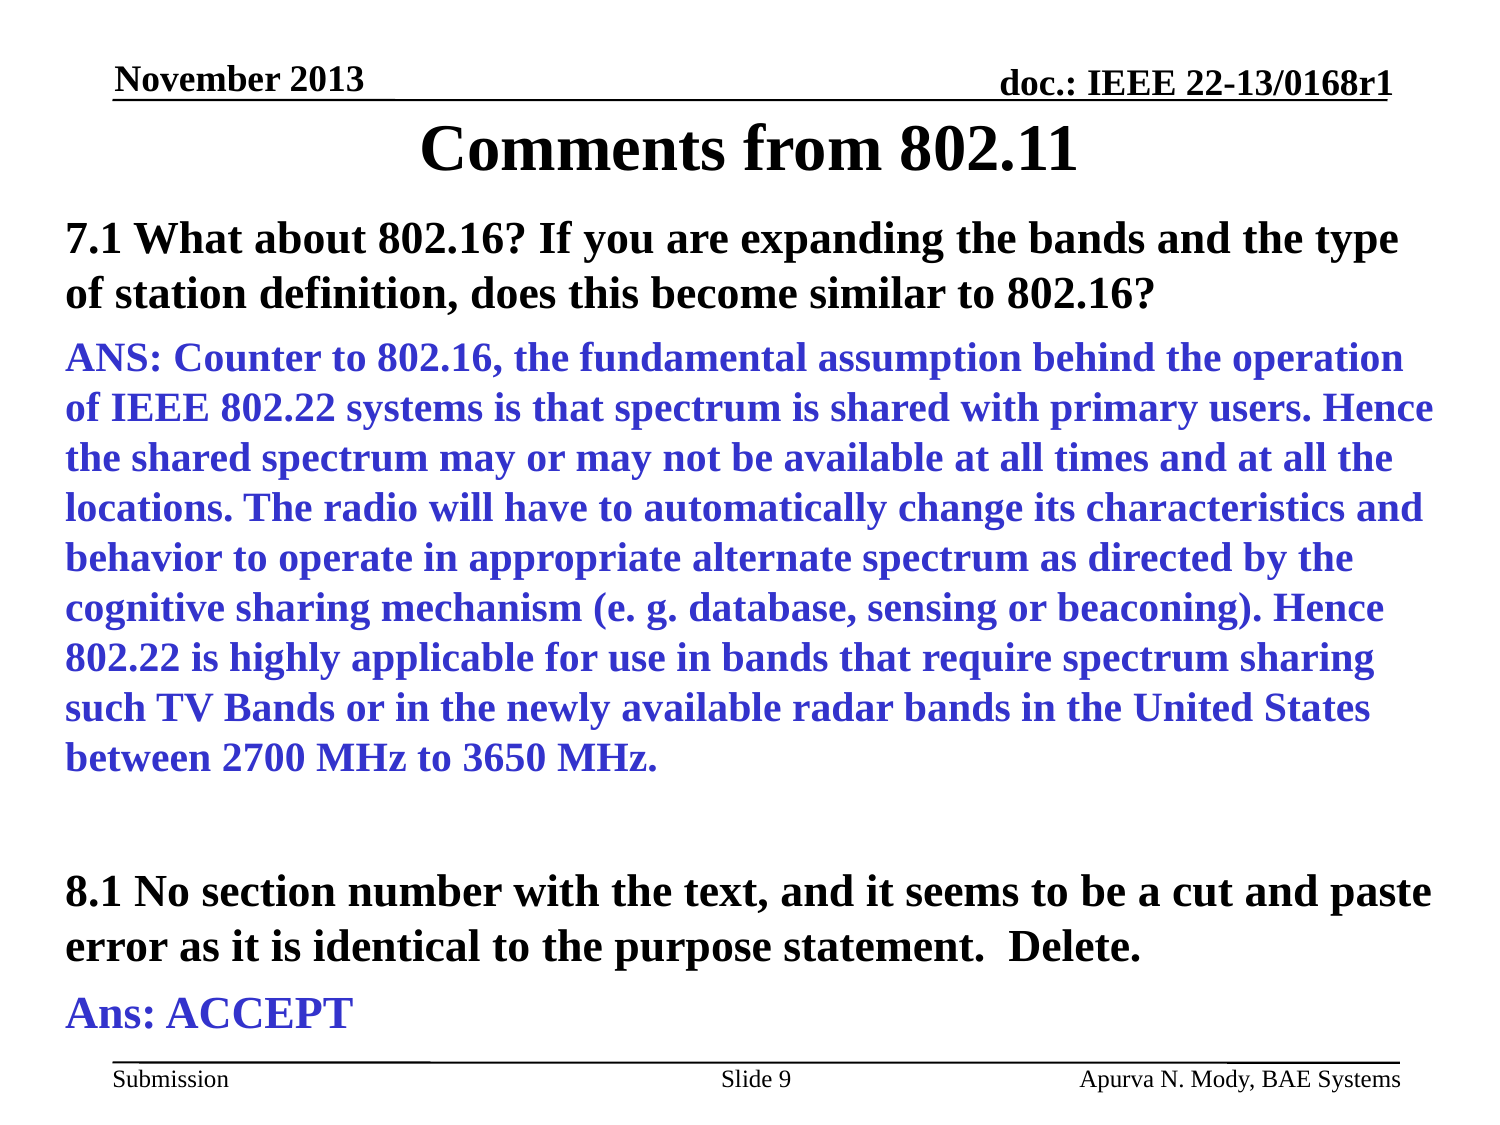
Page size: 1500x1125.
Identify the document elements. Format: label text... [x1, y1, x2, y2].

list 7.1 What about 802.16? If you are expanding the bands and the type of station definition, does this become similar to 802.16? ANS: Counter to 802.16, the fundamental assumption behind the operation of IEEE 802.22 systems is that spectrum is shared with primary users. Hence the shared spectrum may or may not be available at all times and at all the locations. The radio will have to automatically change its characteristics and behavior to operate in appropriate alternate spectrum as directed by the cognitive sharing mechanism (e. g. database, sensing or beaconing). Hence 802.22 is highly applicable for use in bands that require spectrum sharing such TV Bands or in the newly available radar bands in the United States between 2700 MHz to 3650 MHz. 8.1 No section number with the text, and it seems to be a cut and paste error as it is identical to the purpose statement. Delete. Ans: ACCEPT [49, 199, 1451, 988]
title Comments from 802.11 [112, 112, 1388, 176]
footer Apurva N. Mody, BAE Systems [878, 1061, 1402, 1093]
slide_number Slide 9 [712, 1061, 800, 1123]
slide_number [114, 54, 423, 100]
